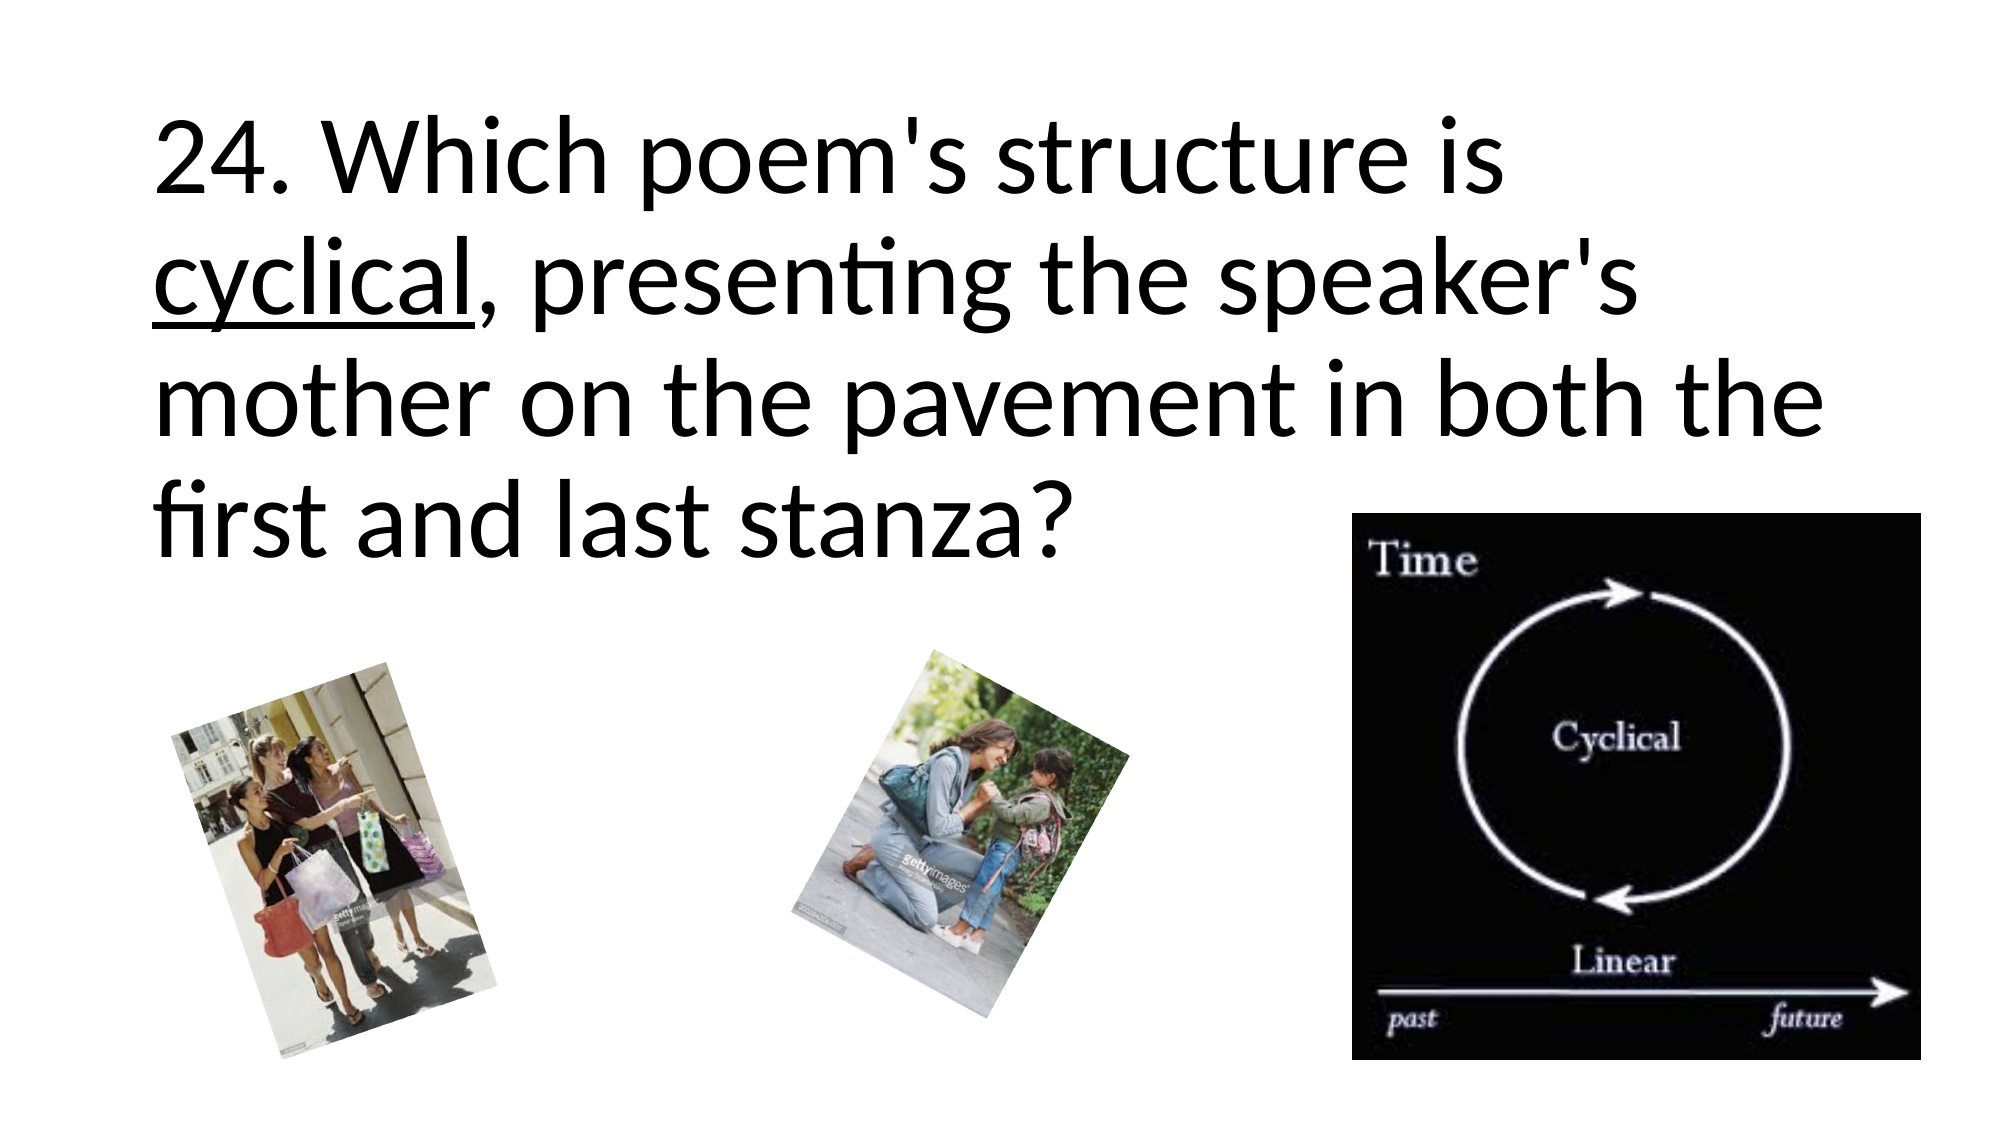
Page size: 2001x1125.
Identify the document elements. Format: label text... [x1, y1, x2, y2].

picture [792, 650, 1129, 1018]
list 24. Which poem's structure is cyclical, presenting the speaker's mother on the pavement in both the first and last stanza? [137, 88, 1863, 649]
picture [172, 663, 497, 1059]
picture [1352, 513, 1921, 1060]
